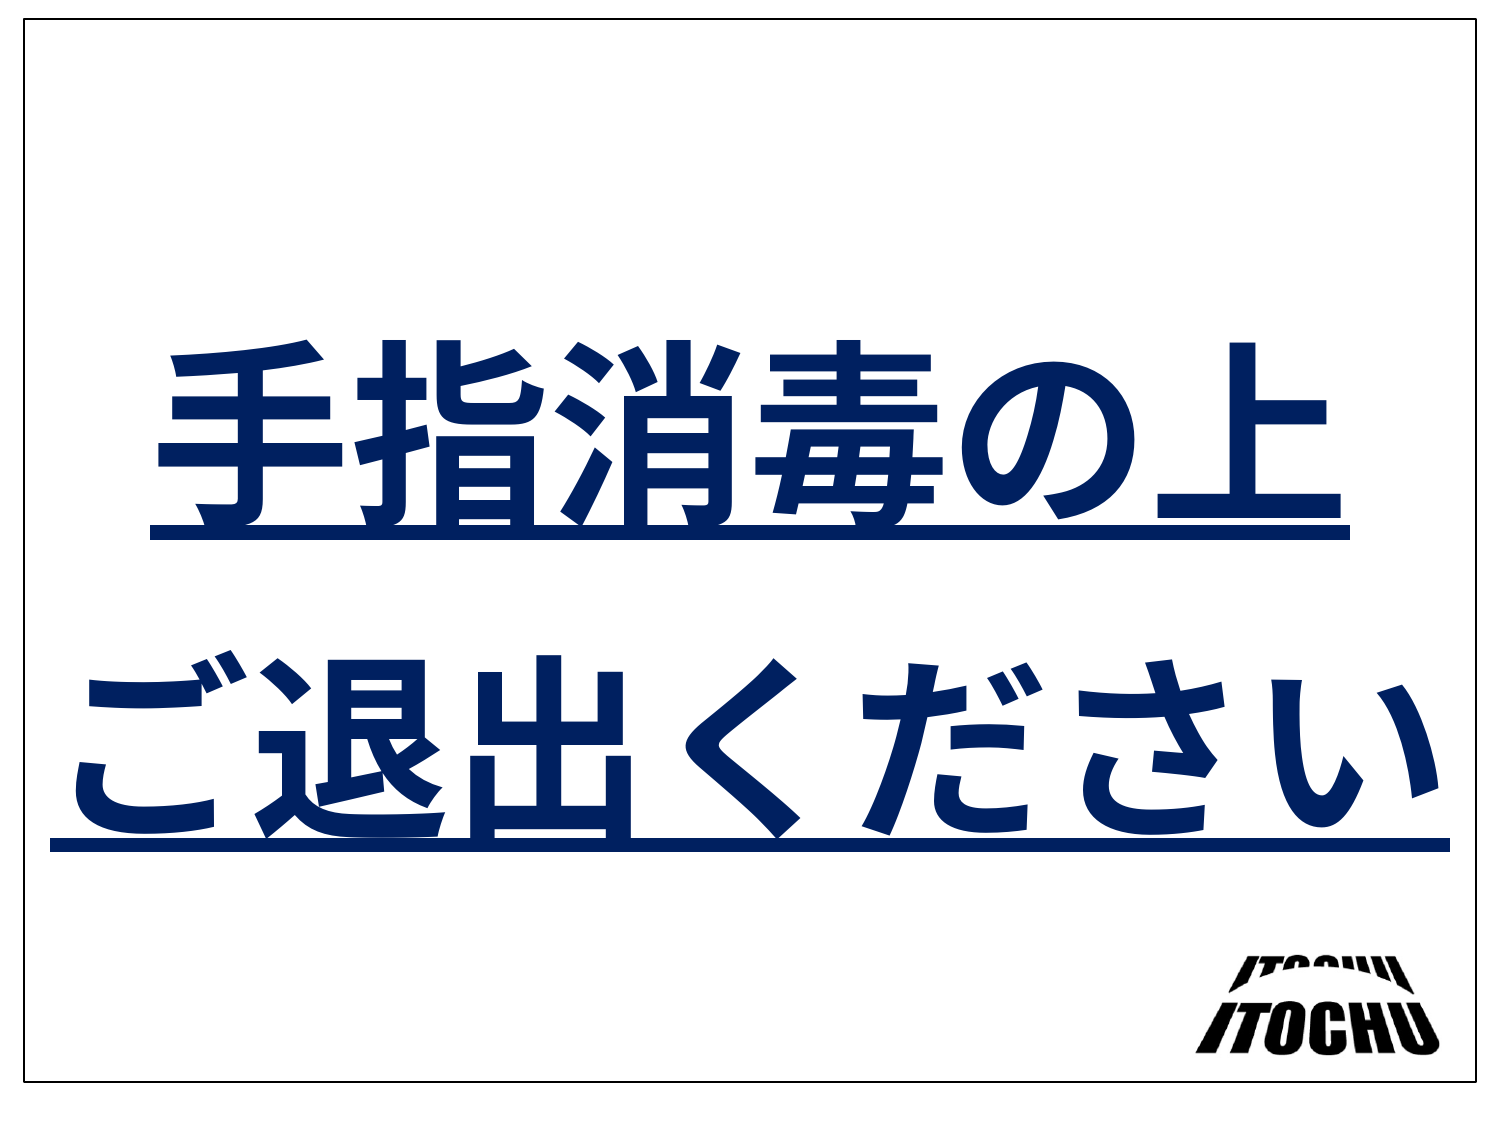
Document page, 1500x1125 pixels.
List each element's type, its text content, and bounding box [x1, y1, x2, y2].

text_box 手指消毒の上 ご退出ください [21, 17, 1479, 1084]
picture [1186, 940, 1450, 1068]
